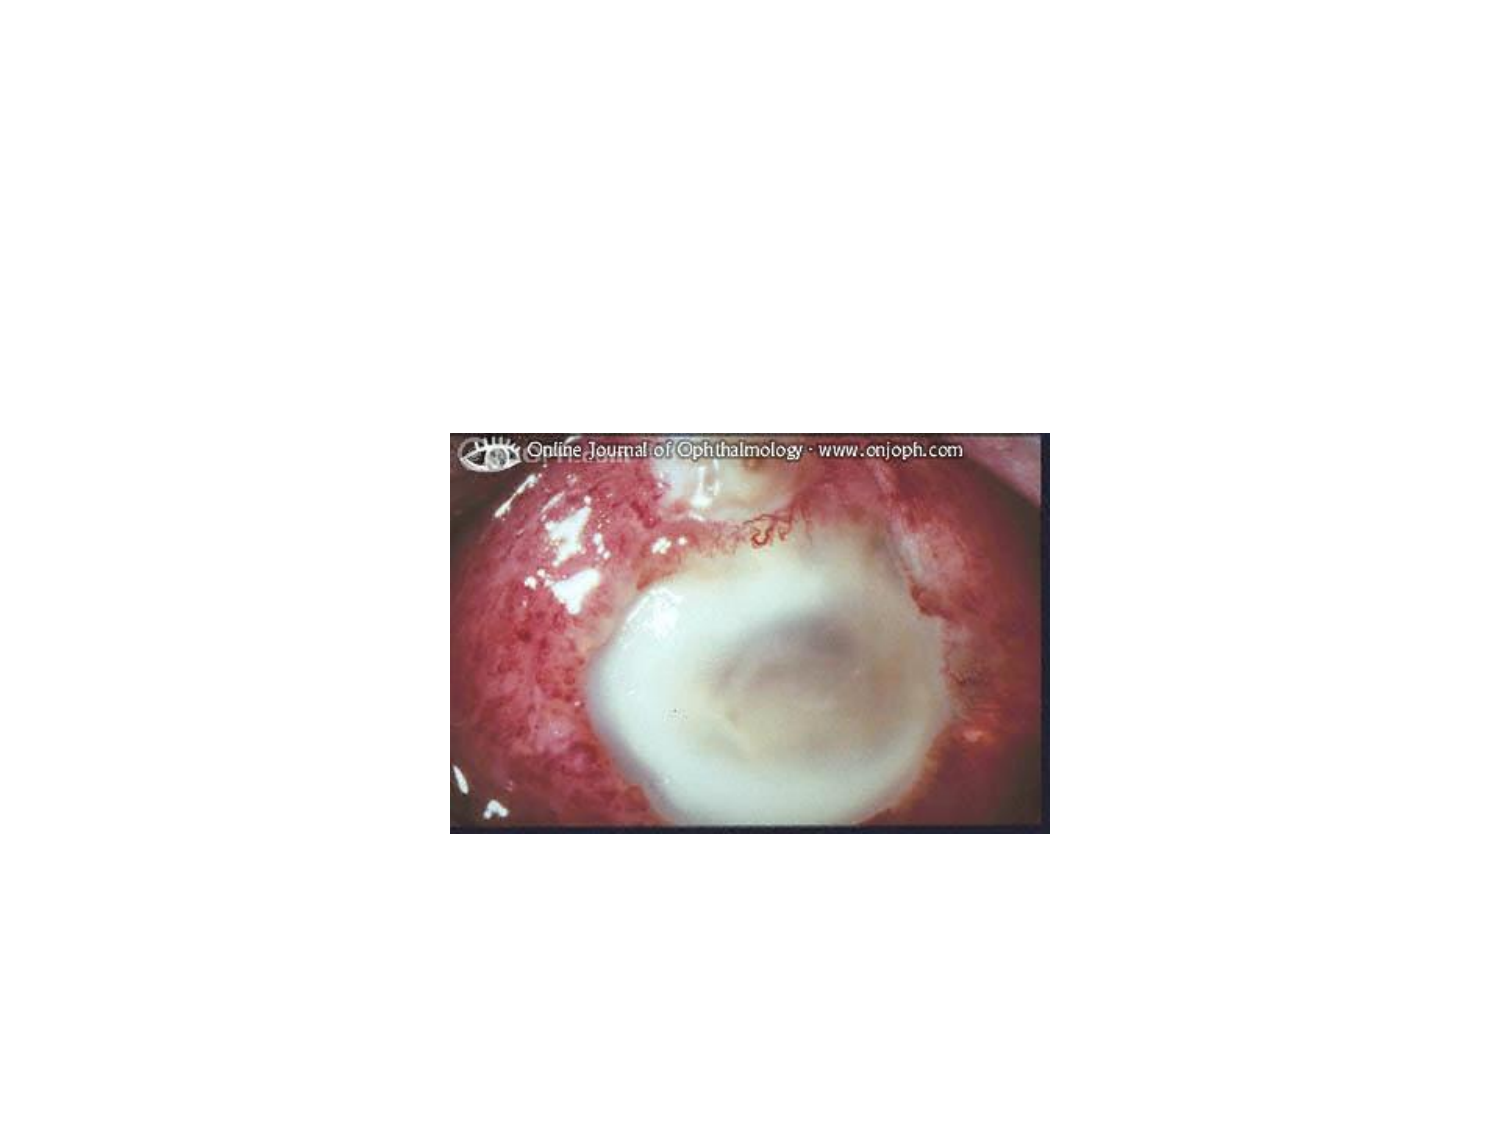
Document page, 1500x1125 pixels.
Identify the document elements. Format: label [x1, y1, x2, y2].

list [449, 433, 1051, 834]
